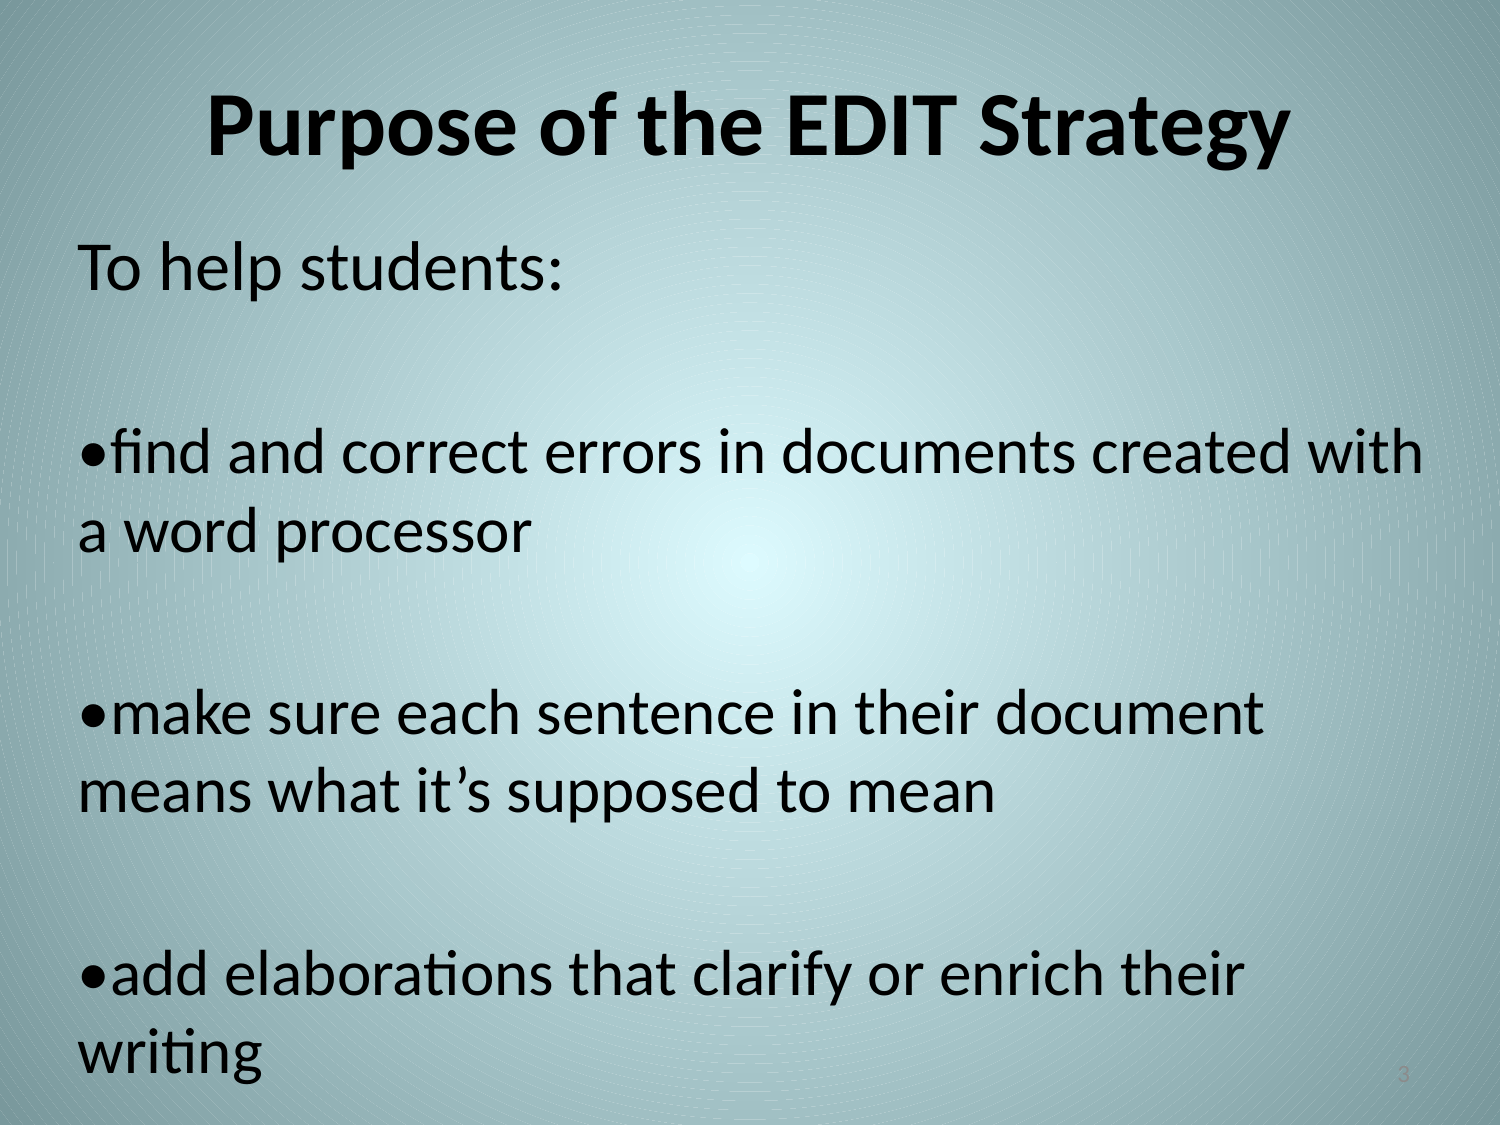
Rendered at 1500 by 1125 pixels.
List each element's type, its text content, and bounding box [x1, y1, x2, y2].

slide_number 3 [1074, 1042, 1425, 1103]
title Purpose of the EDIT Strategy [112, 24, 1388, 212]
subtitle To help students: •find and correct errors in documents created with a word processor •make sure each sentence in their document means what it’s supposed to mean •add elaborations that clarify or enrich their writing [62, 212, 1450, 1100]
